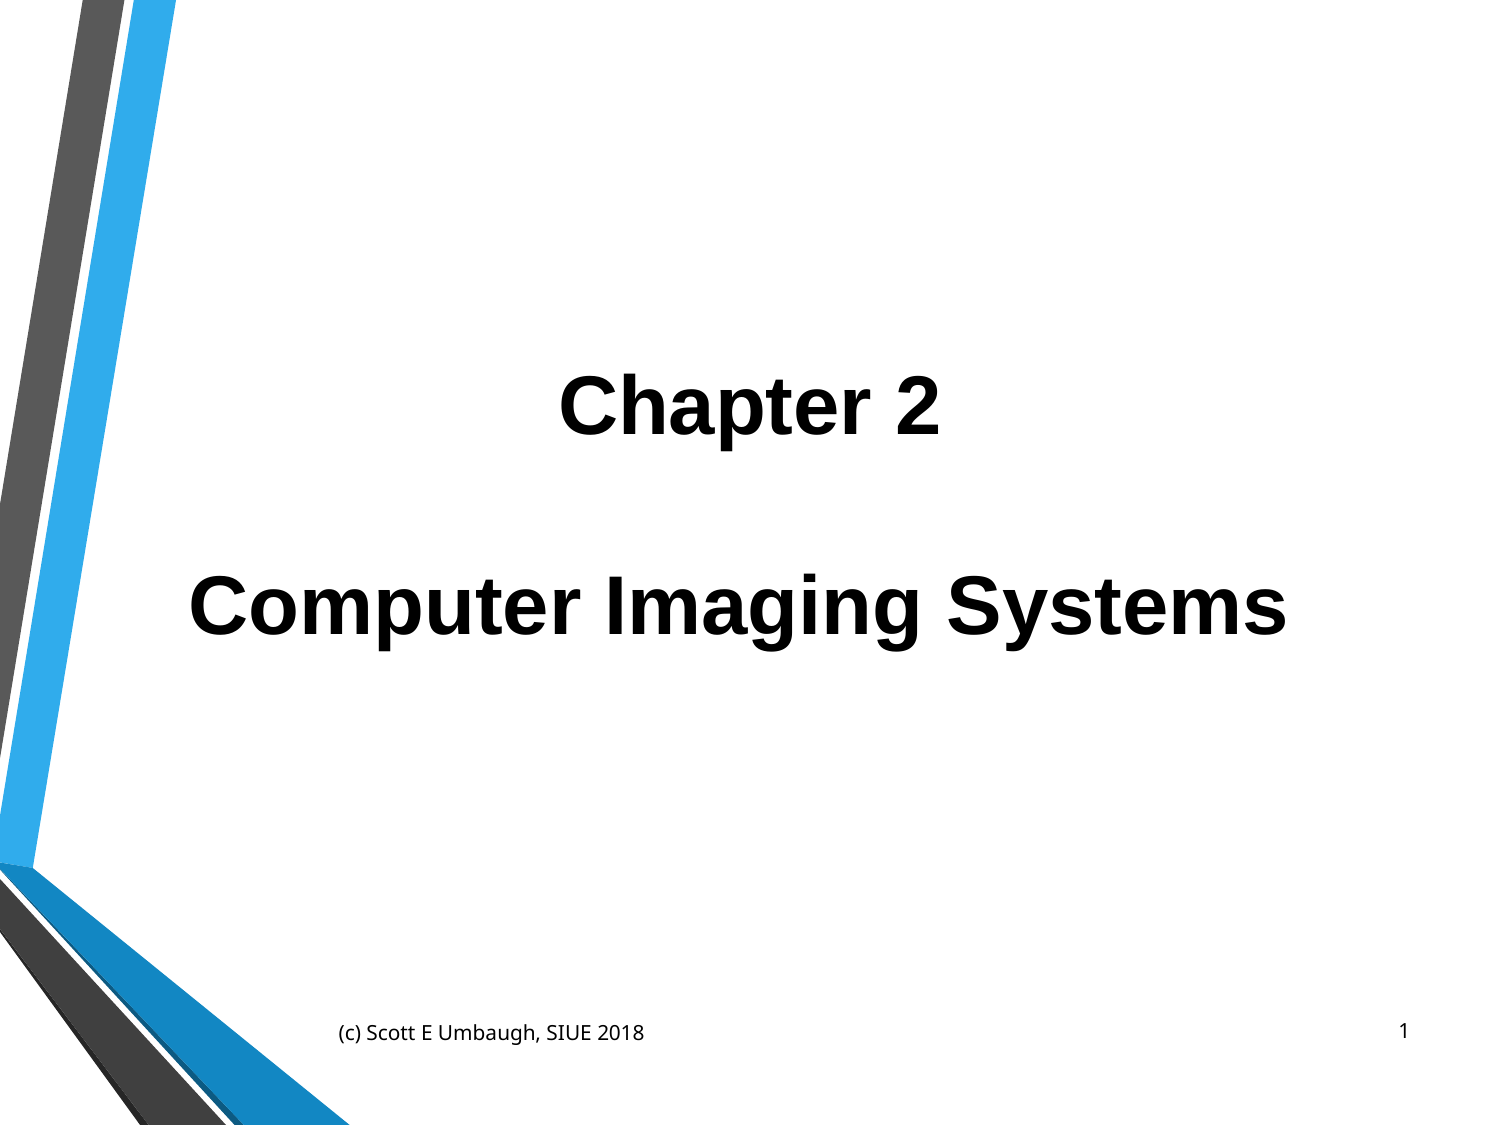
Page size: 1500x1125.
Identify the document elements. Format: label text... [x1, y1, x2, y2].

slide_number 1 [1354, 1001, 1425, 1062]
title Chapter 2 Computer Imaging Systems [99, 337, 1400, 665]
footer (c) Scott E Umbaugh, SIUE 2018 [323, 1001, 1196, 1062]
